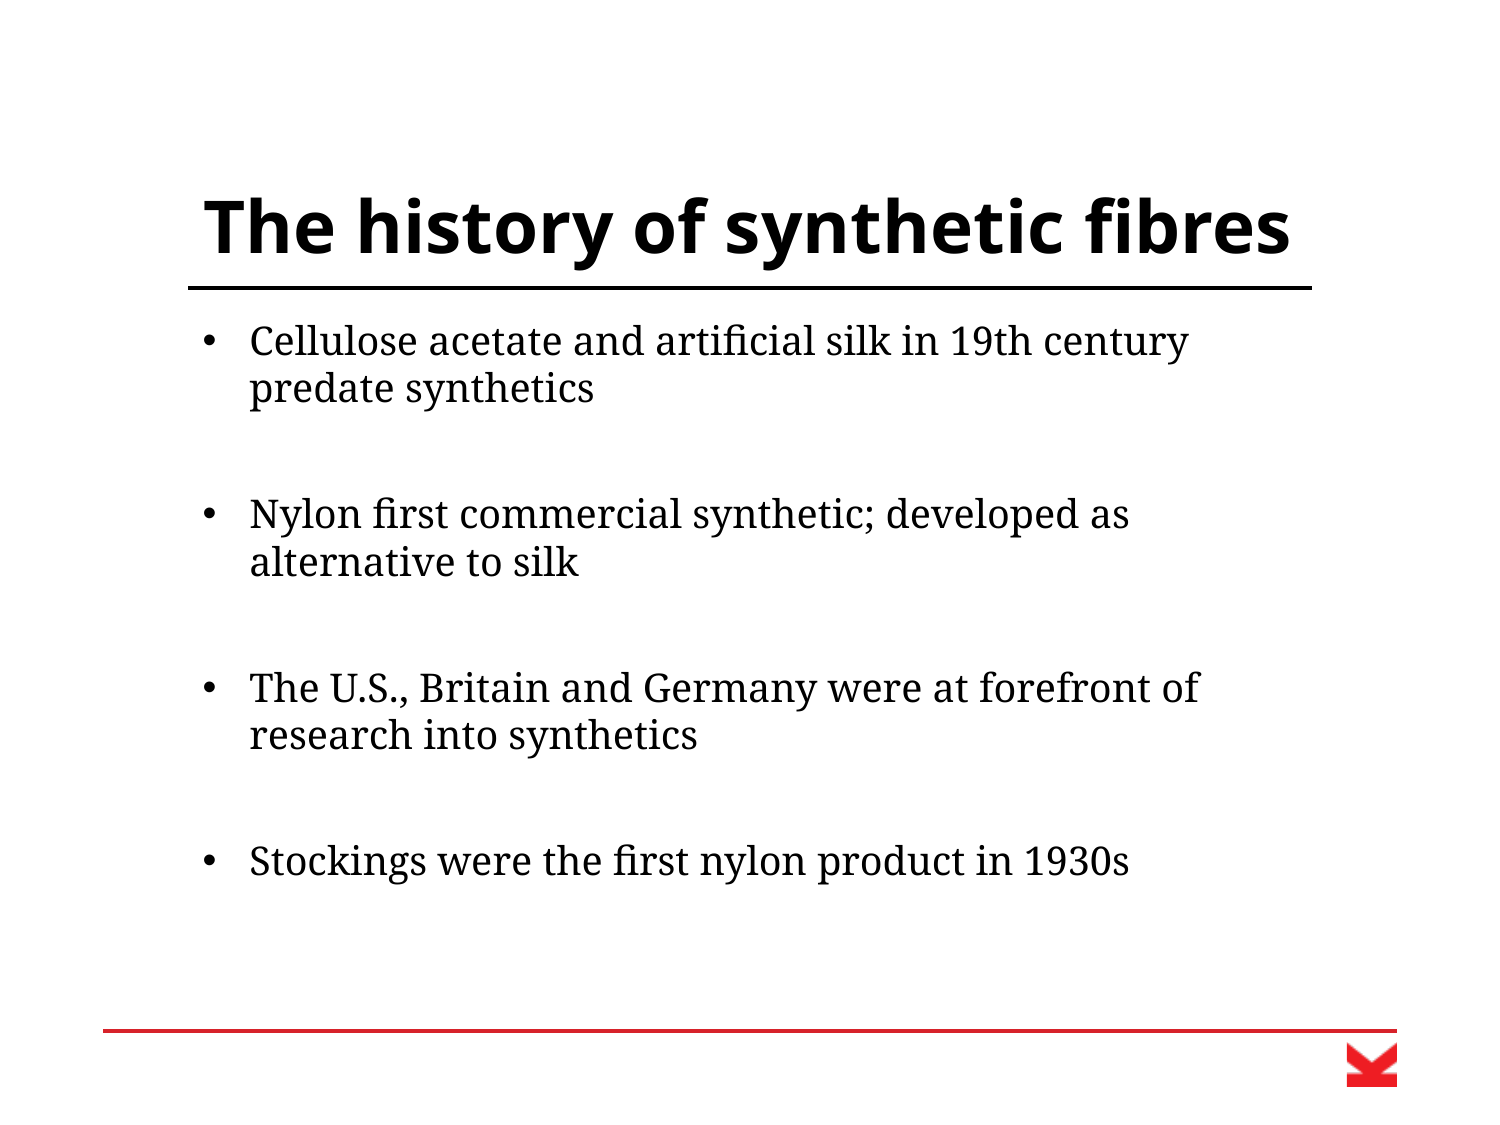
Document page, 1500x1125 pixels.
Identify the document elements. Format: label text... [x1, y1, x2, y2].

subtitle Cellulose acetate and artificial silk in 19th century predate synthetics Nylon first commercial synthetic; developed as alternative to silk The U.S., Britain and Germany were at forefront of research into synthetics Stockings were the first nylon product in 1930s [187, 308, 1313, 934]
title The history of synthetic fibres [188, 59, 1312, 278]
